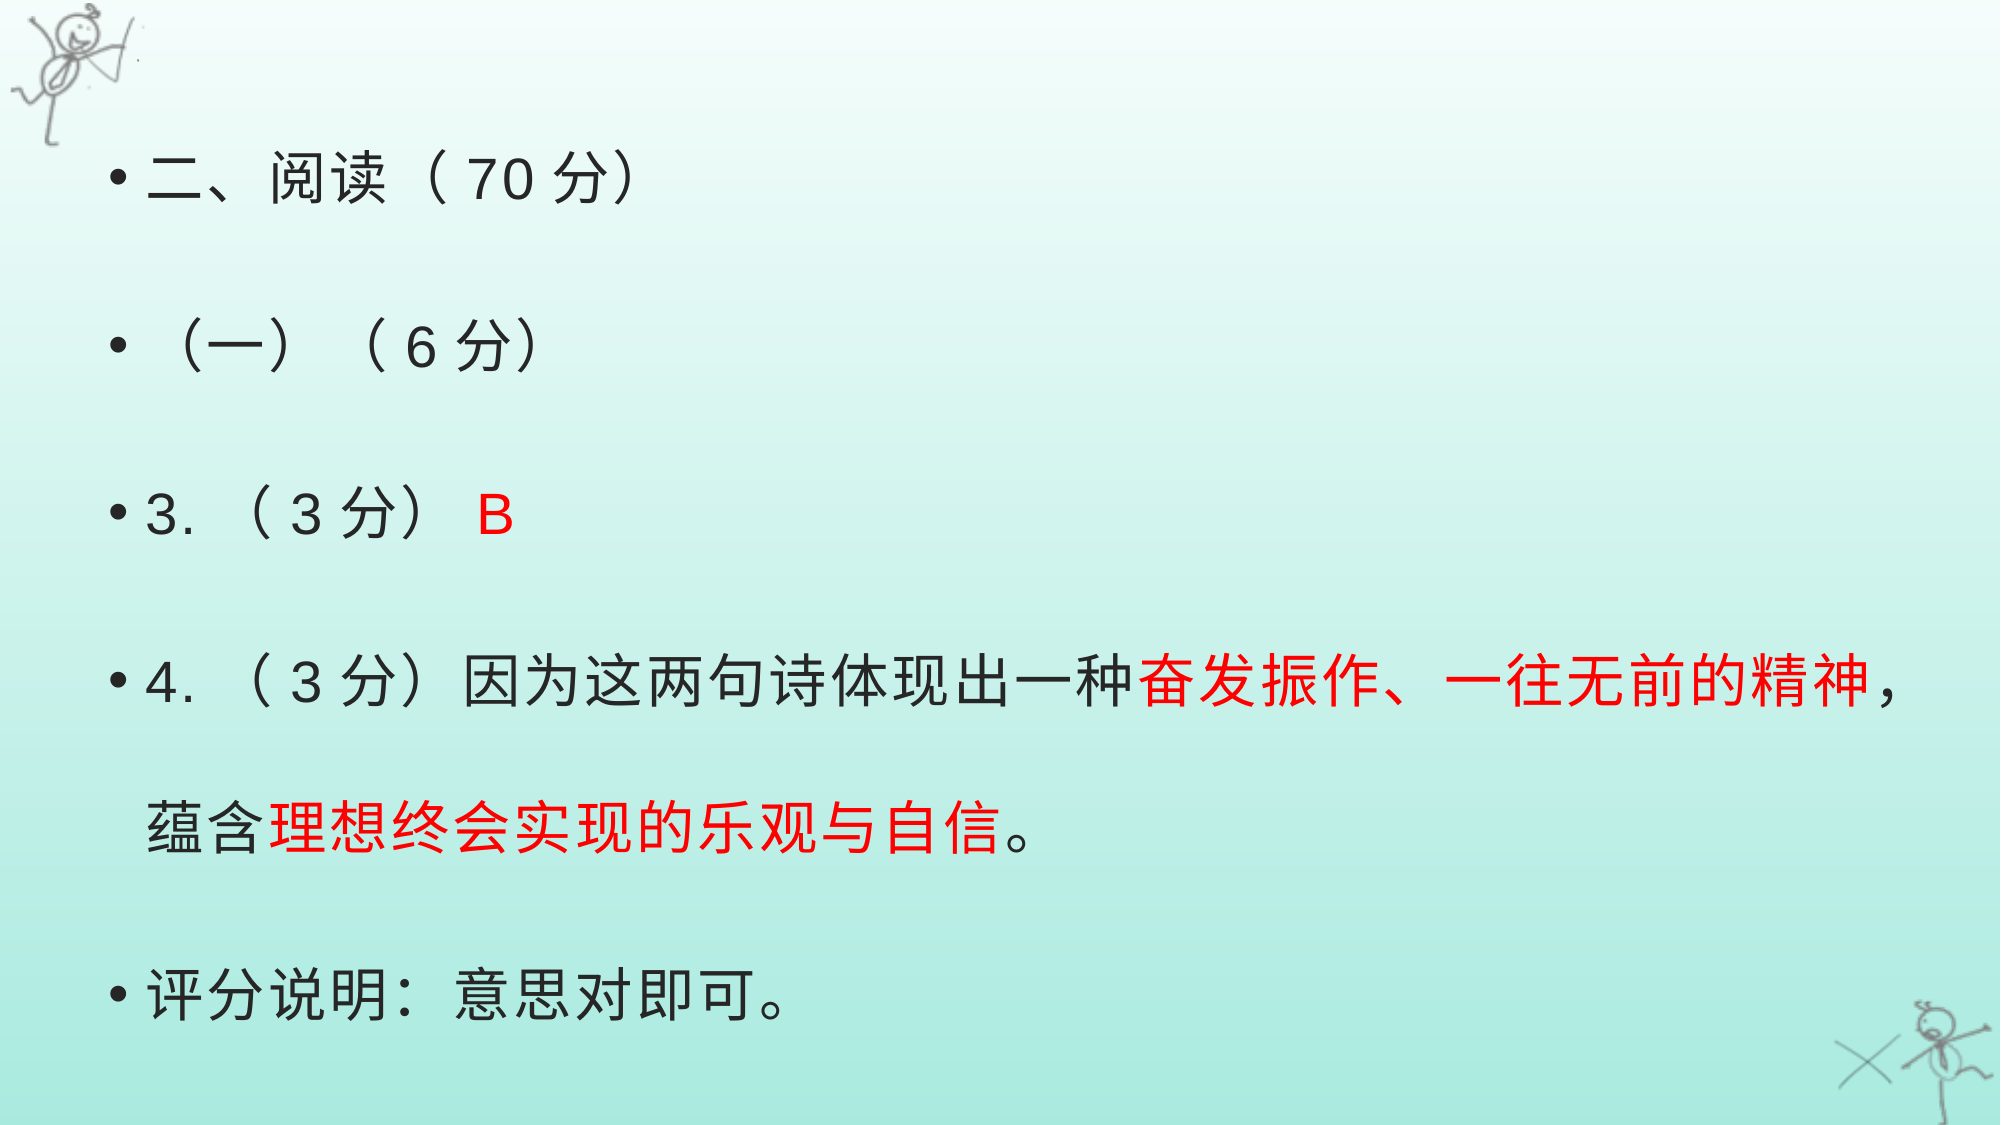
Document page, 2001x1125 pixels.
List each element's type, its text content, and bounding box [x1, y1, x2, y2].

picture [10, 3, 1994, 1125]
list 二、阅读（70分） （一）（6分） 3.（3分）B 4.（3分）因为这两句诗体现出一种奋发振作、一往无前的精神，蕴含理想终会实现的乐观与自信。 评分说明：意思对即可。 [93, 56, 1891, 1093]
